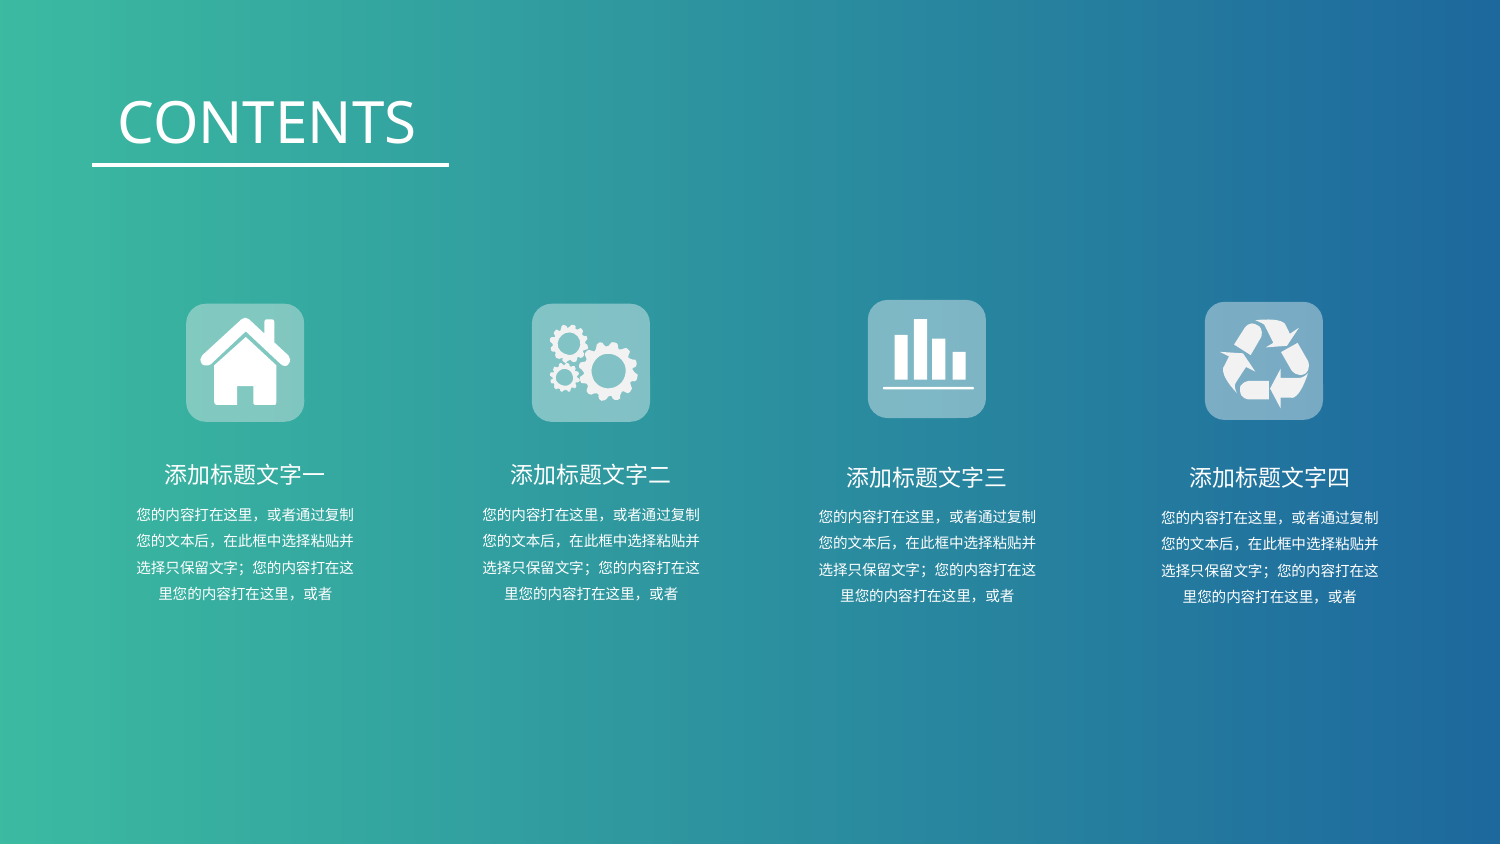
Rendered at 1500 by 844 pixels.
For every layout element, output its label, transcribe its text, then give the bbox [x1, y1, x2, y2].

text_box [867, 299, 987, 419]
text_box CONTENTS [79, 79, 455, 162]
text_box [1136, 459, 1404, 615]
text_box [793, 459, 1061, 614]
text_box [111, 456, 379, 612]
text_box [185, 303, 305, 423]
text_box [457, 456, 725, 612]
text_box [1204, 301, 1324, 421]
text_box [531, 303, 651, 423]
picture [0, 0, 1500, 844]
